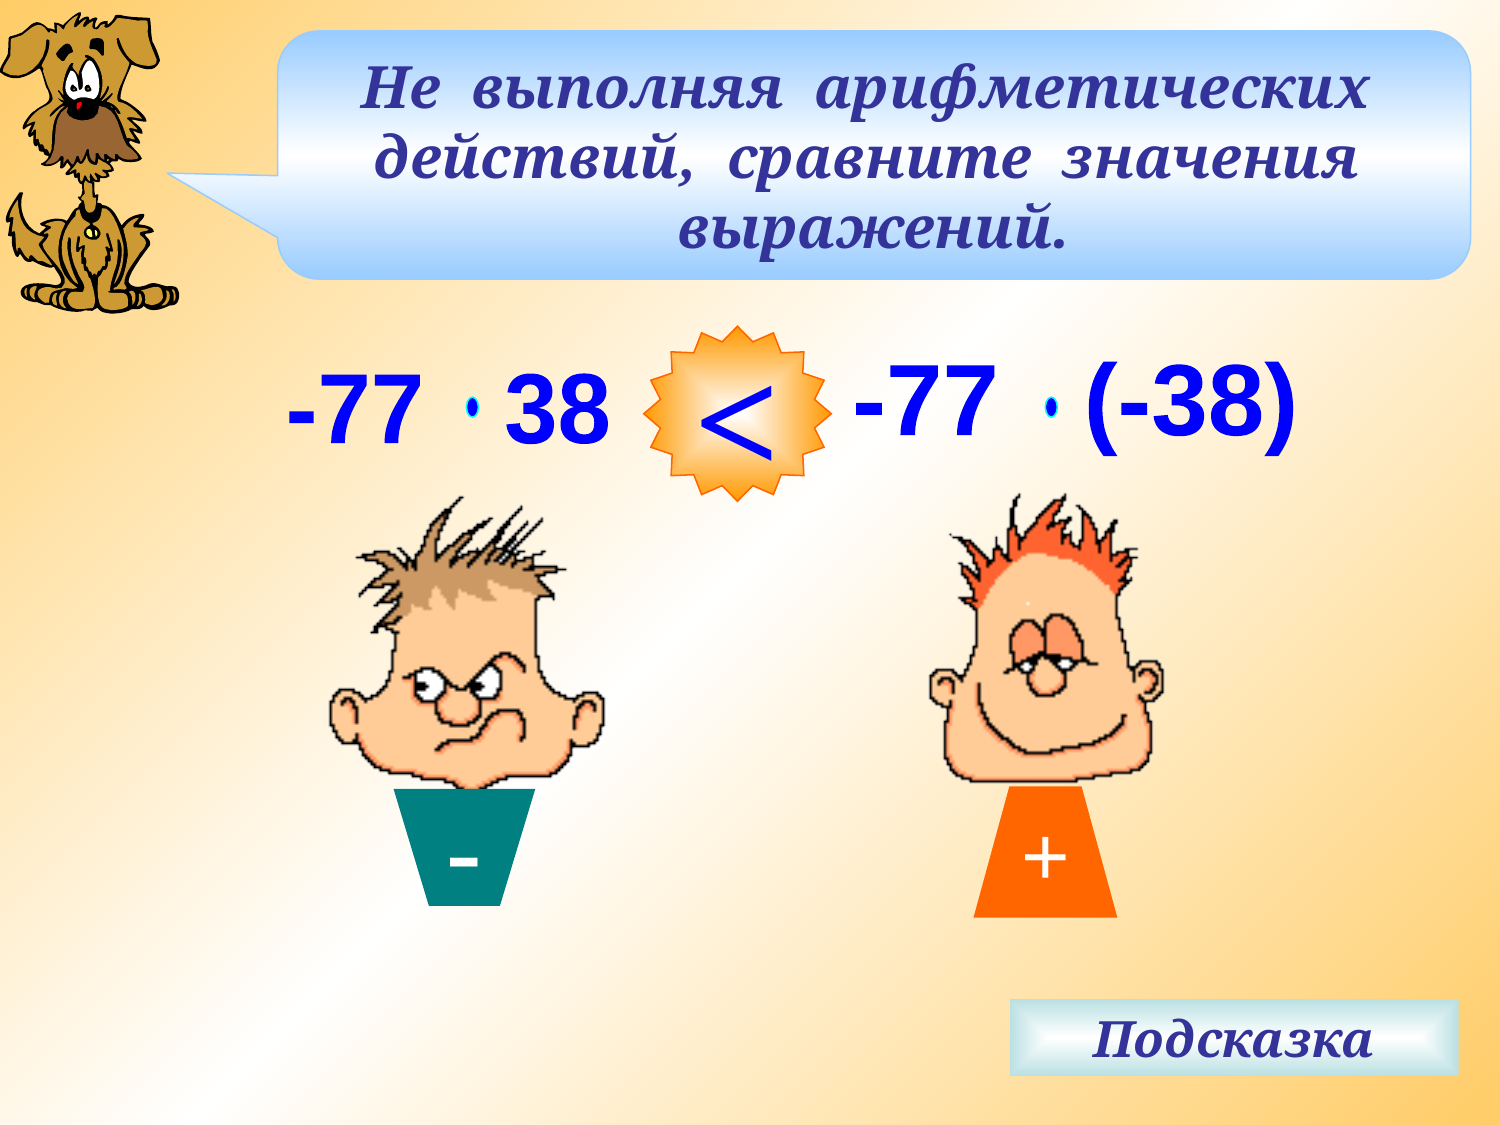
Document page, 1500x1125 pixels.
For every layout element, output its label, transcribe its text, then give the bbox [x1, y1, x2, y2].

text_box Не выполняя арифметических действий, сравните значения выражений. [185, 30, 1471, 280]
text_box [324, 491, 609, 906]
picture [0, 0, 181, 315]
text_box Подсказка [1009, 999, 1459, 1076]
text_box < [671, 326, 804, 360]
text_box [926, 491, 1169, 918]
text_box < [671, 465, 804, 502]
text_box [289, 361, 1294, 457]
